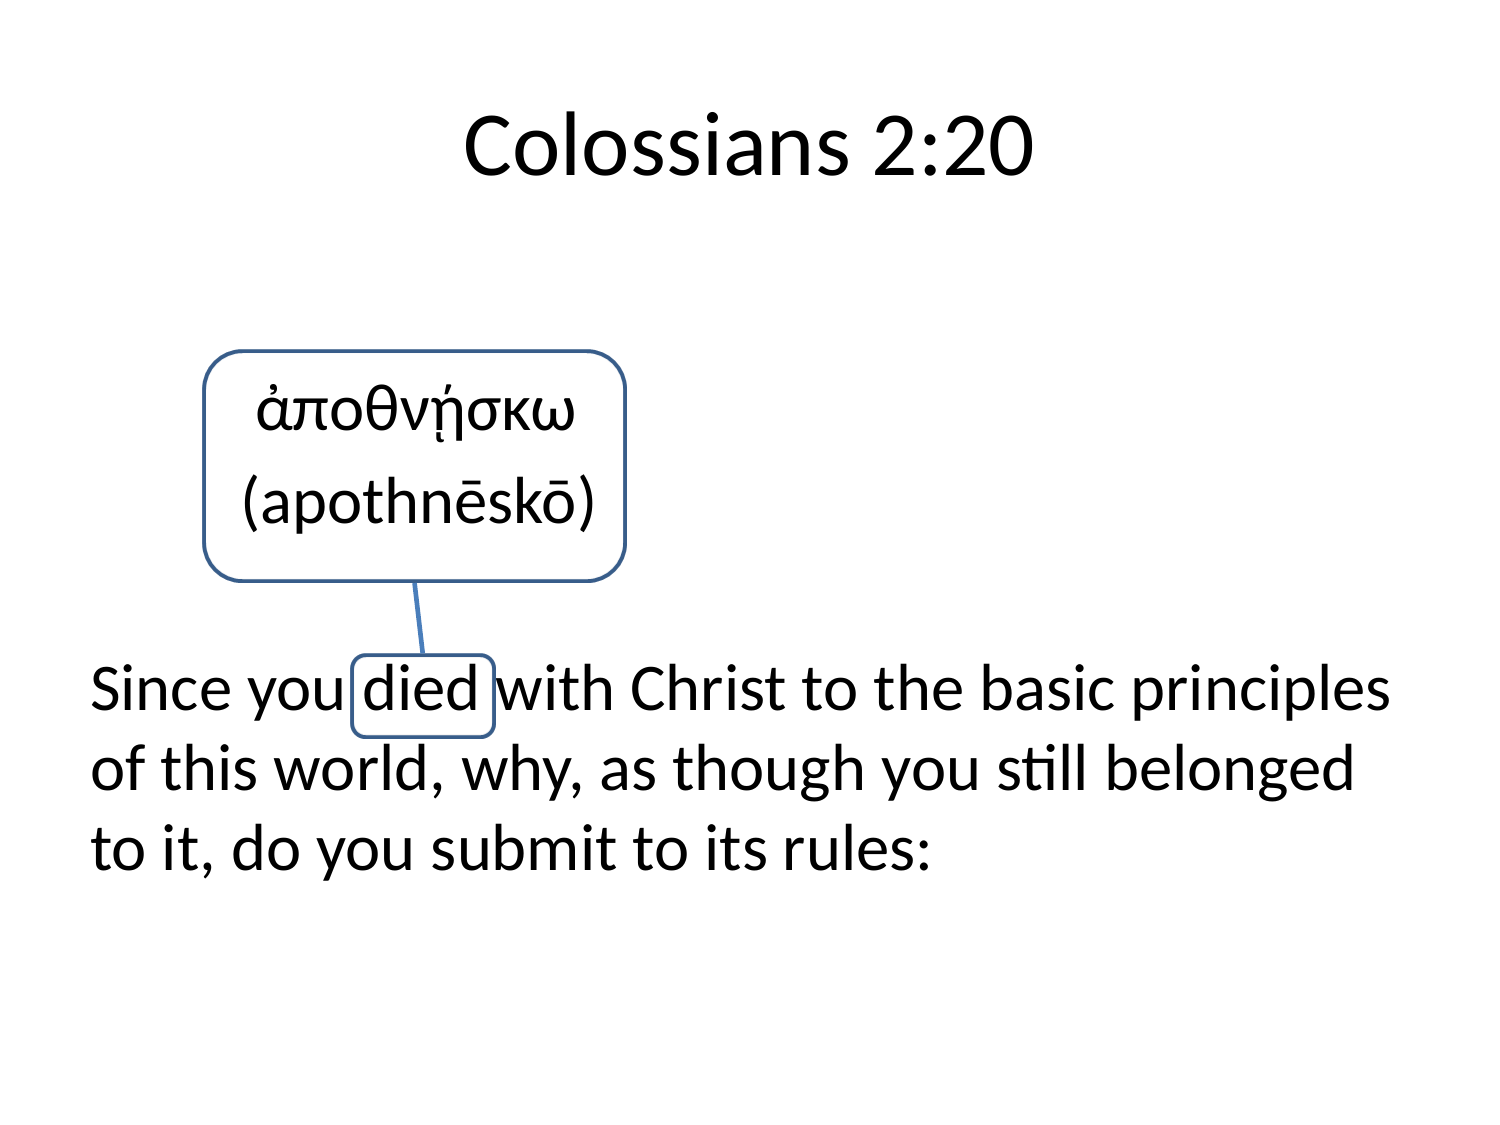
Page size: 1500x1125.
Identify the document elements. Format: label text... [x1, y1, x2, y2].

picture [202, 349, 627, 584]
list ἀποθνῄσκω (apothnēskō) Since you died with Christ to the basic principles of this world, why, as though you still belonged to it, do you submit to its rules: [75, 262, 1425, 1005]
picture [349, 653, 496, 739]
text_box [414, 582, 423, 654]
title Colossians 2:20 [75, 45, 1425, 233]
